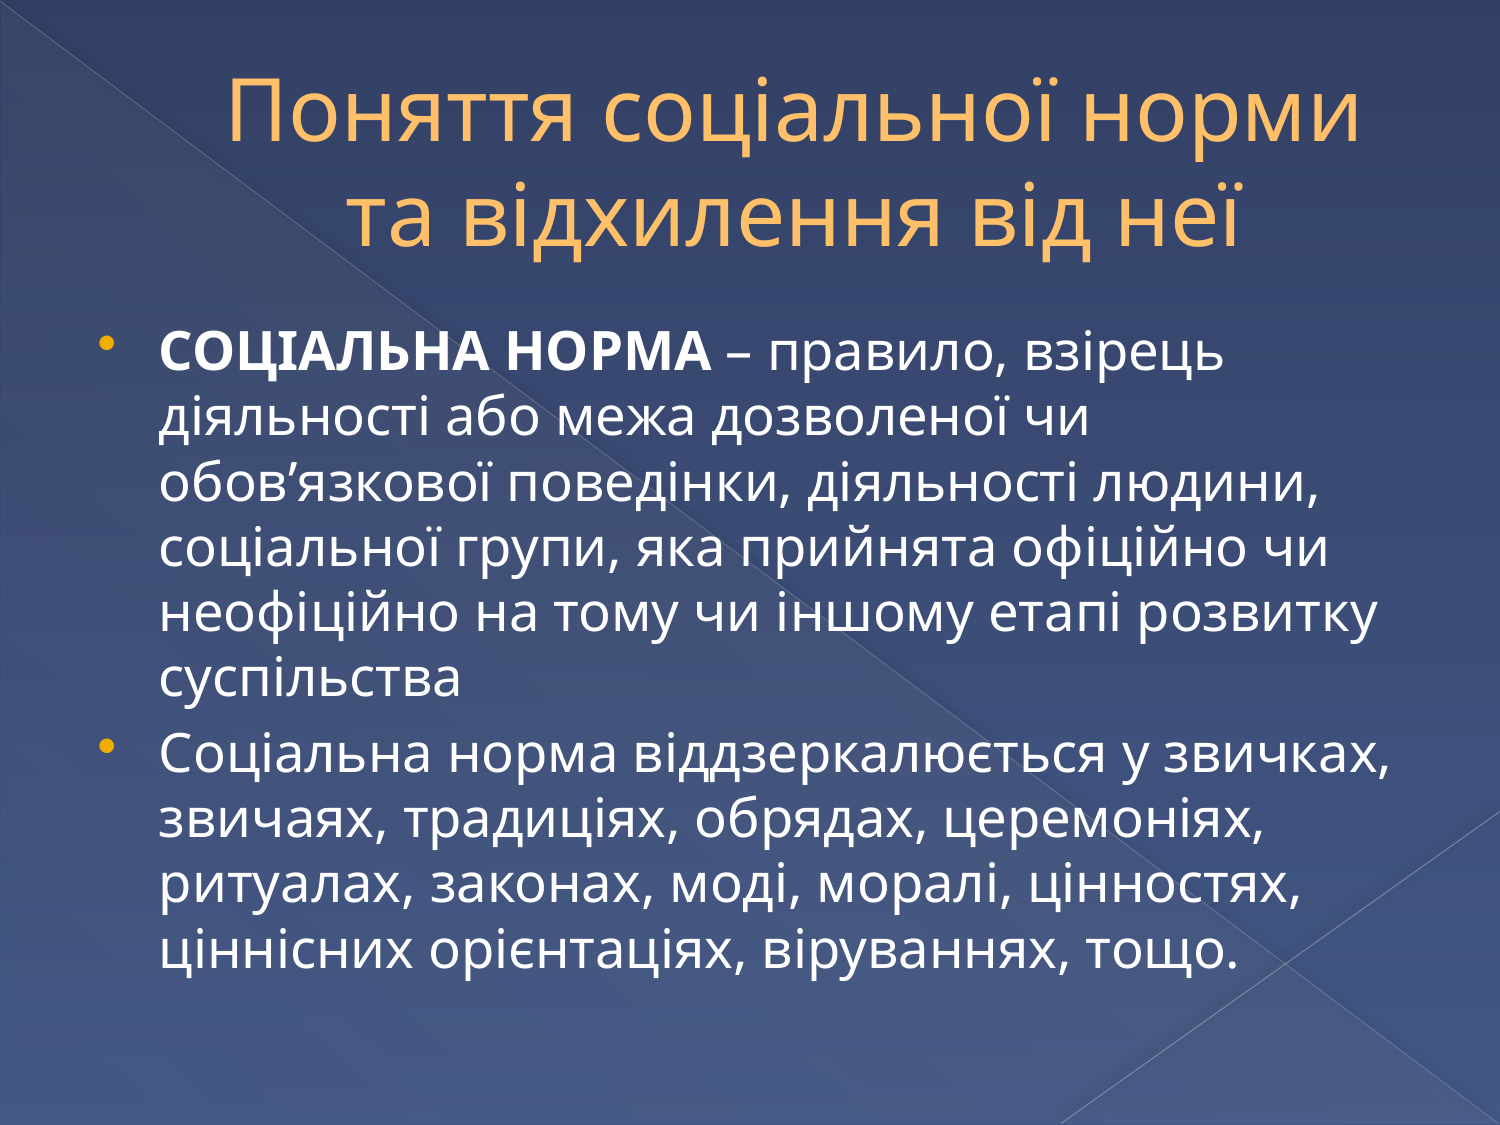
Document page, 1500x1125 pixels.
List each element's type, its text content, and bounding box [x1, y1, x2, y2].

title Поняття соціальної норми та відхилення від неї [75, 43, 1425, 274]
list СОЦІАЛЬНА НОРМА – правило, взірець діяльності або межа дозволеної чи обов’язкової поведінки, діяльності людини, соціальної групи, яка прийнята офіційно чи неофіційно на тому чи іншому етапі розвитку суспільства Соціальна норма віддзеркалюється у звичках, звичаях, традиціях, обрядах, церемоніях, ритуалах, законах, моді, моралі, цінностях, ціннісних орієнтаціях, віруваннях, тощо. [75, 308, 1425, 1059]
